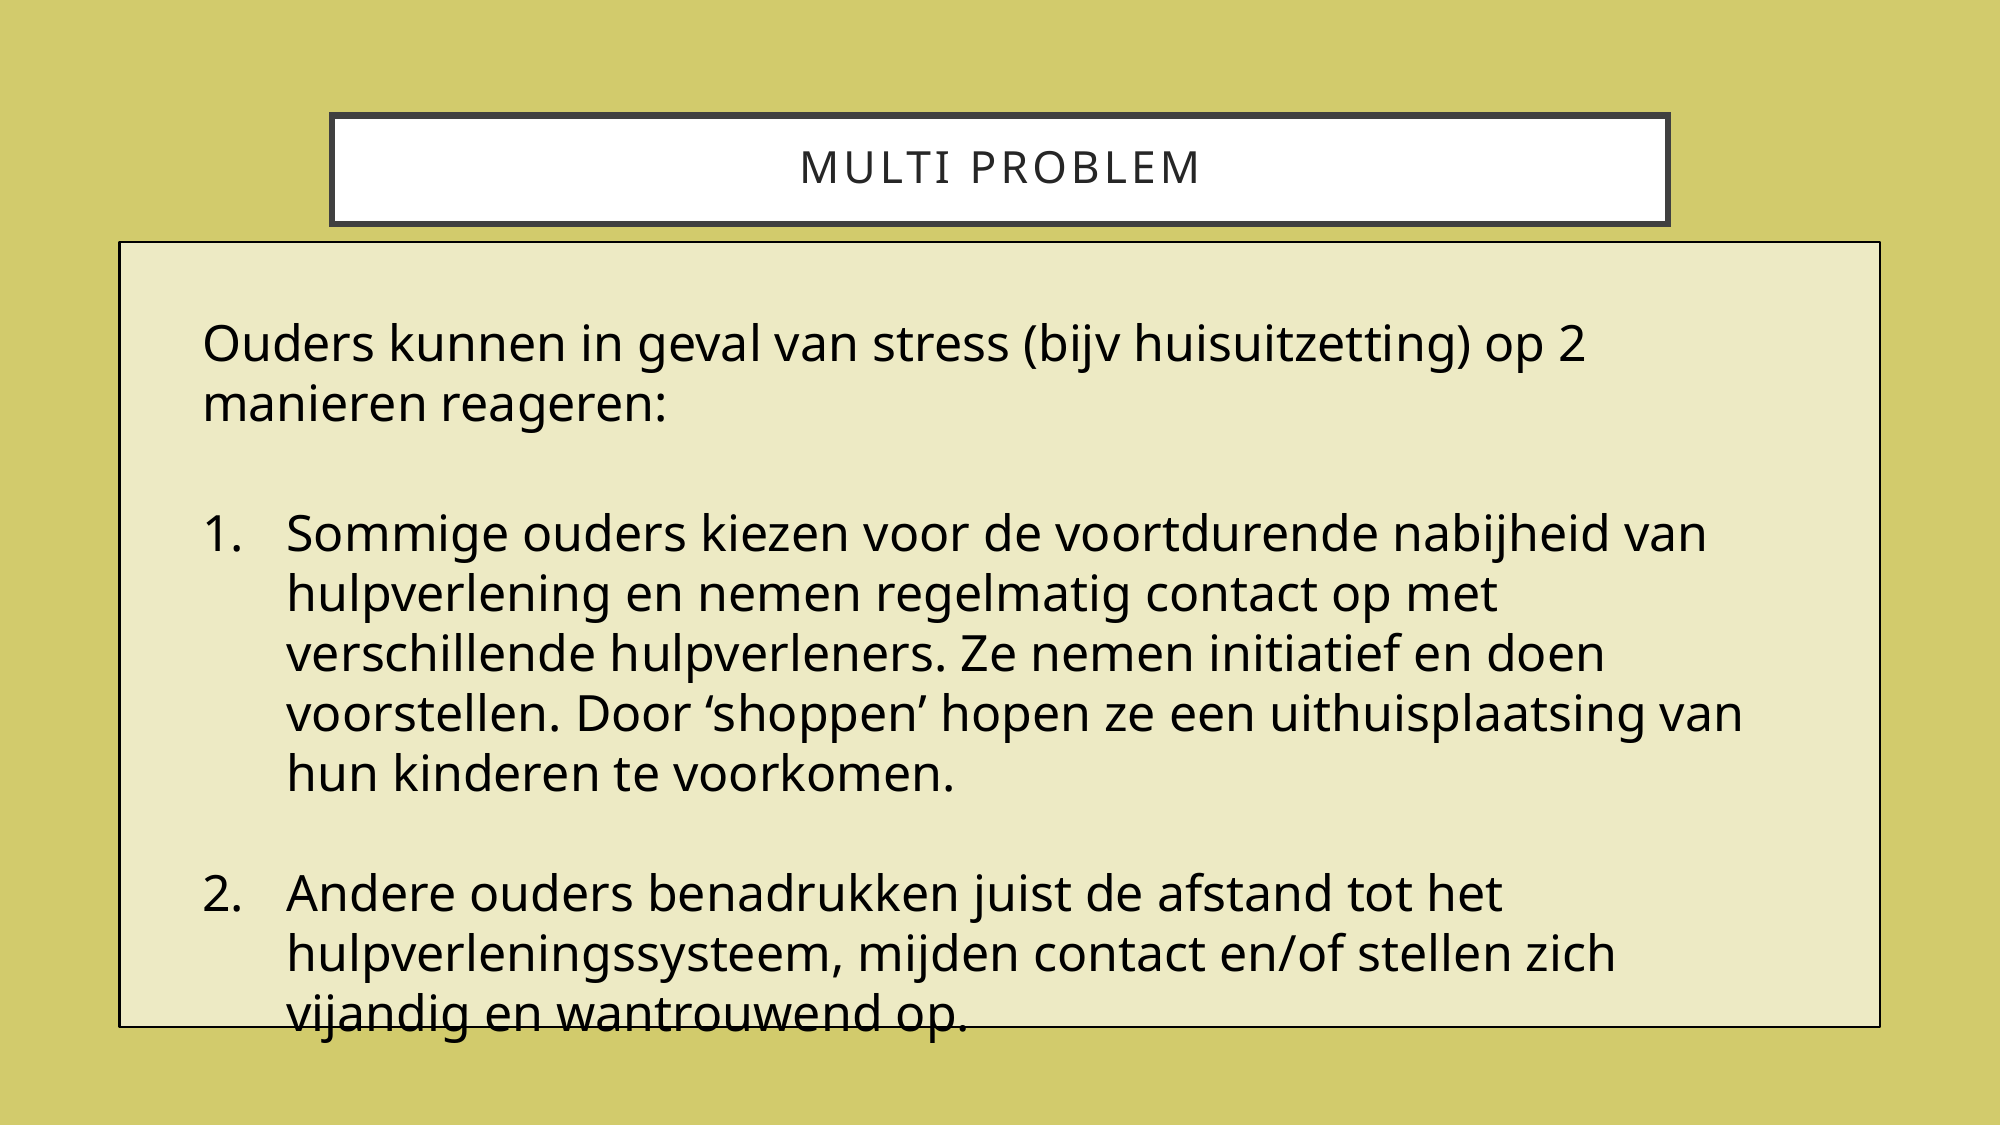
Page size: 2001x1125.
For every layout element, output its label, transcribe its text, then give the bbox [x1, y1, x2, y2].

text_box [118, 241, 1881, 1028]
text_box Ouders kunnen in geval van stress (bijv huisuitzetting) op 2 manieren reageren: Sommige ouders kiezen voor de voortdurende nabijheid van hulpverlening en nemen regelmatig contact op met verschillende hulpverleners. Ze nemen initiatief en doen voorstellen. Door ‘shoppen’ hopen ze een uithuisplaatsing van hun kinderen te voorkomen. Andere ouders benadrukken juist de afstand tot het hulpverleningssysteem, mijden contact en/of stellen zich vijandig en wantrouwend op. [187, 303, 1768, 1125]
title Multi problem [329, 112, 1671, 227]
